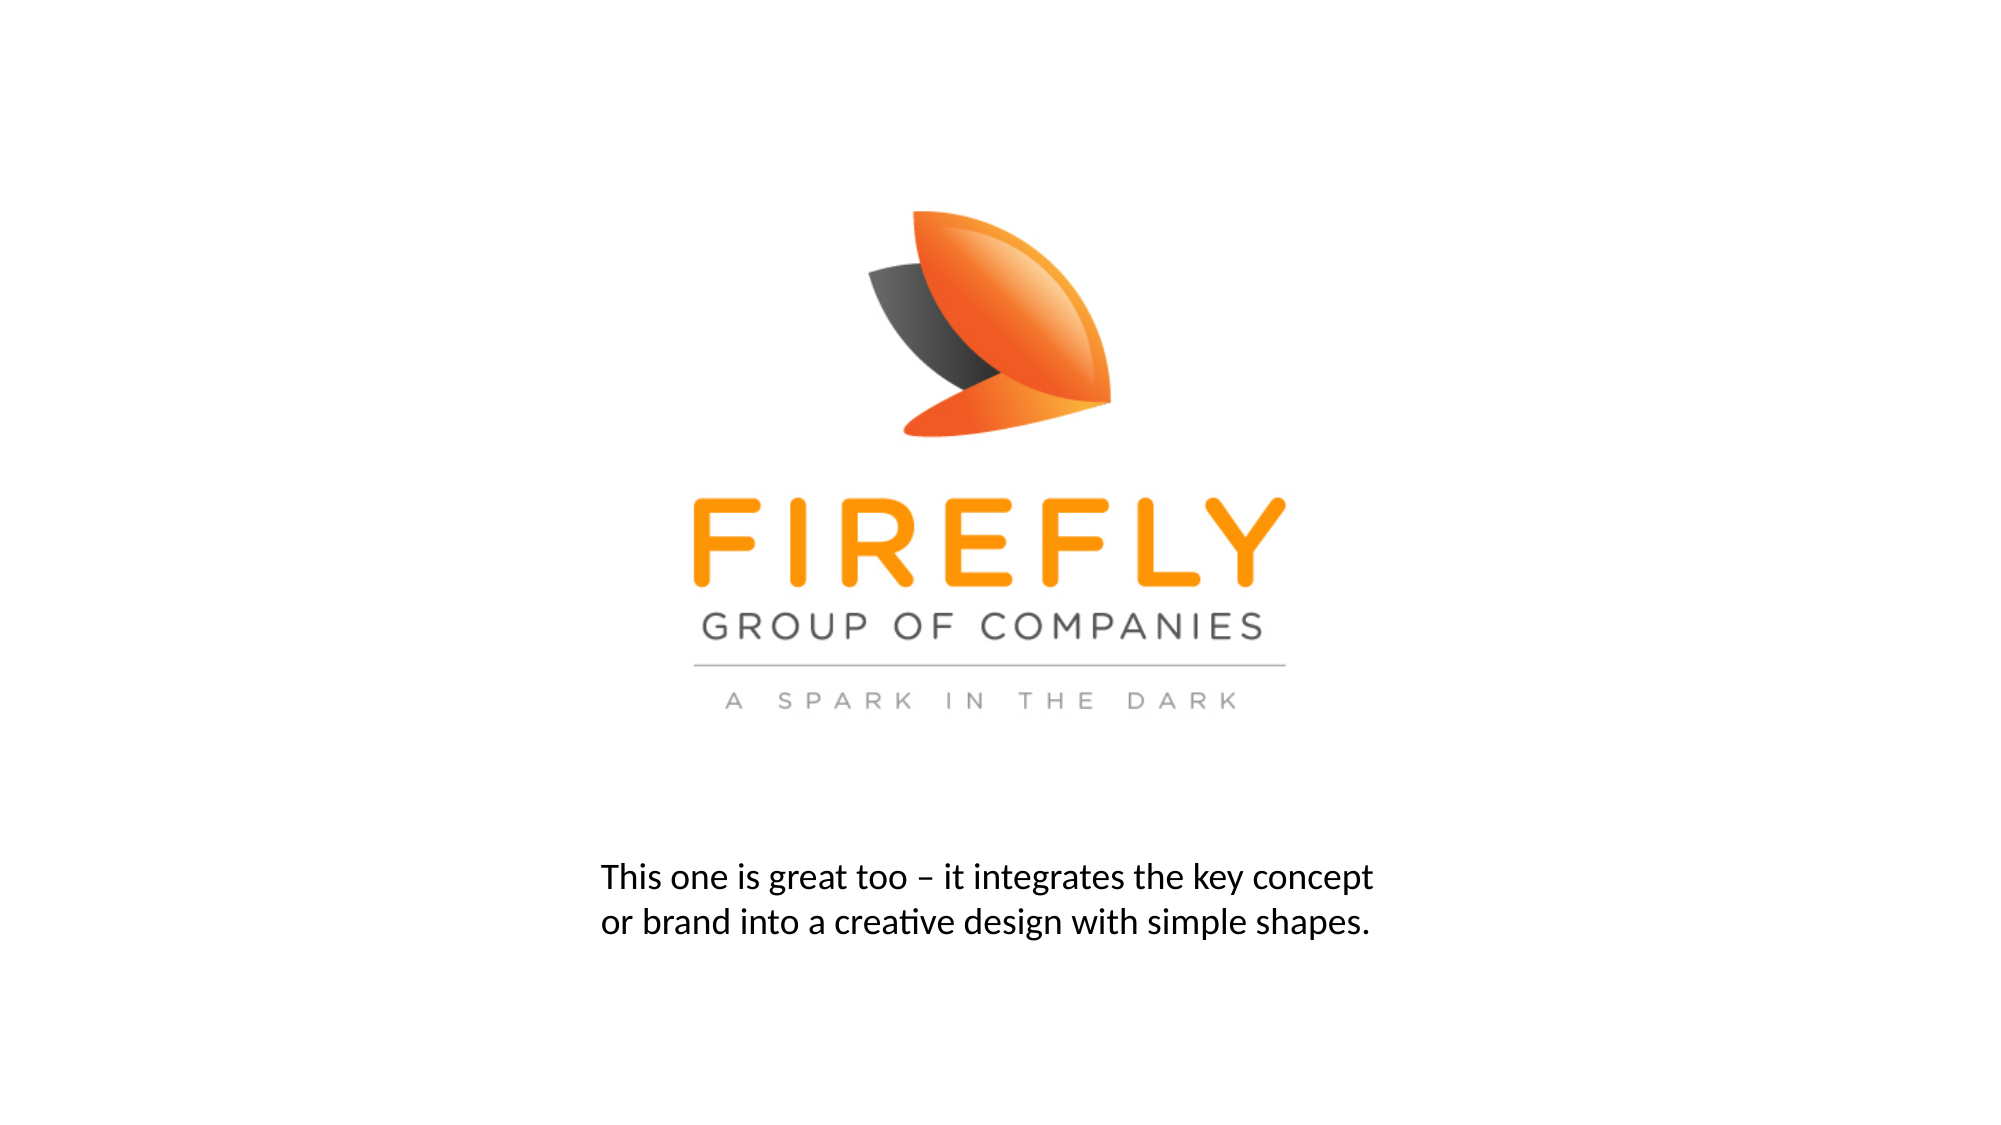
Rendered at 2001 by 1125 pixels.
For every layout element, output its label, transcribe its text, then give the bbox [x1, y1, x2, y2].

text_box This one is great too – it integrates the key concept or brand into a creative design with simple shapes. [586, 844, 1417, 950]
picture [497, 76, 1464, 789]
